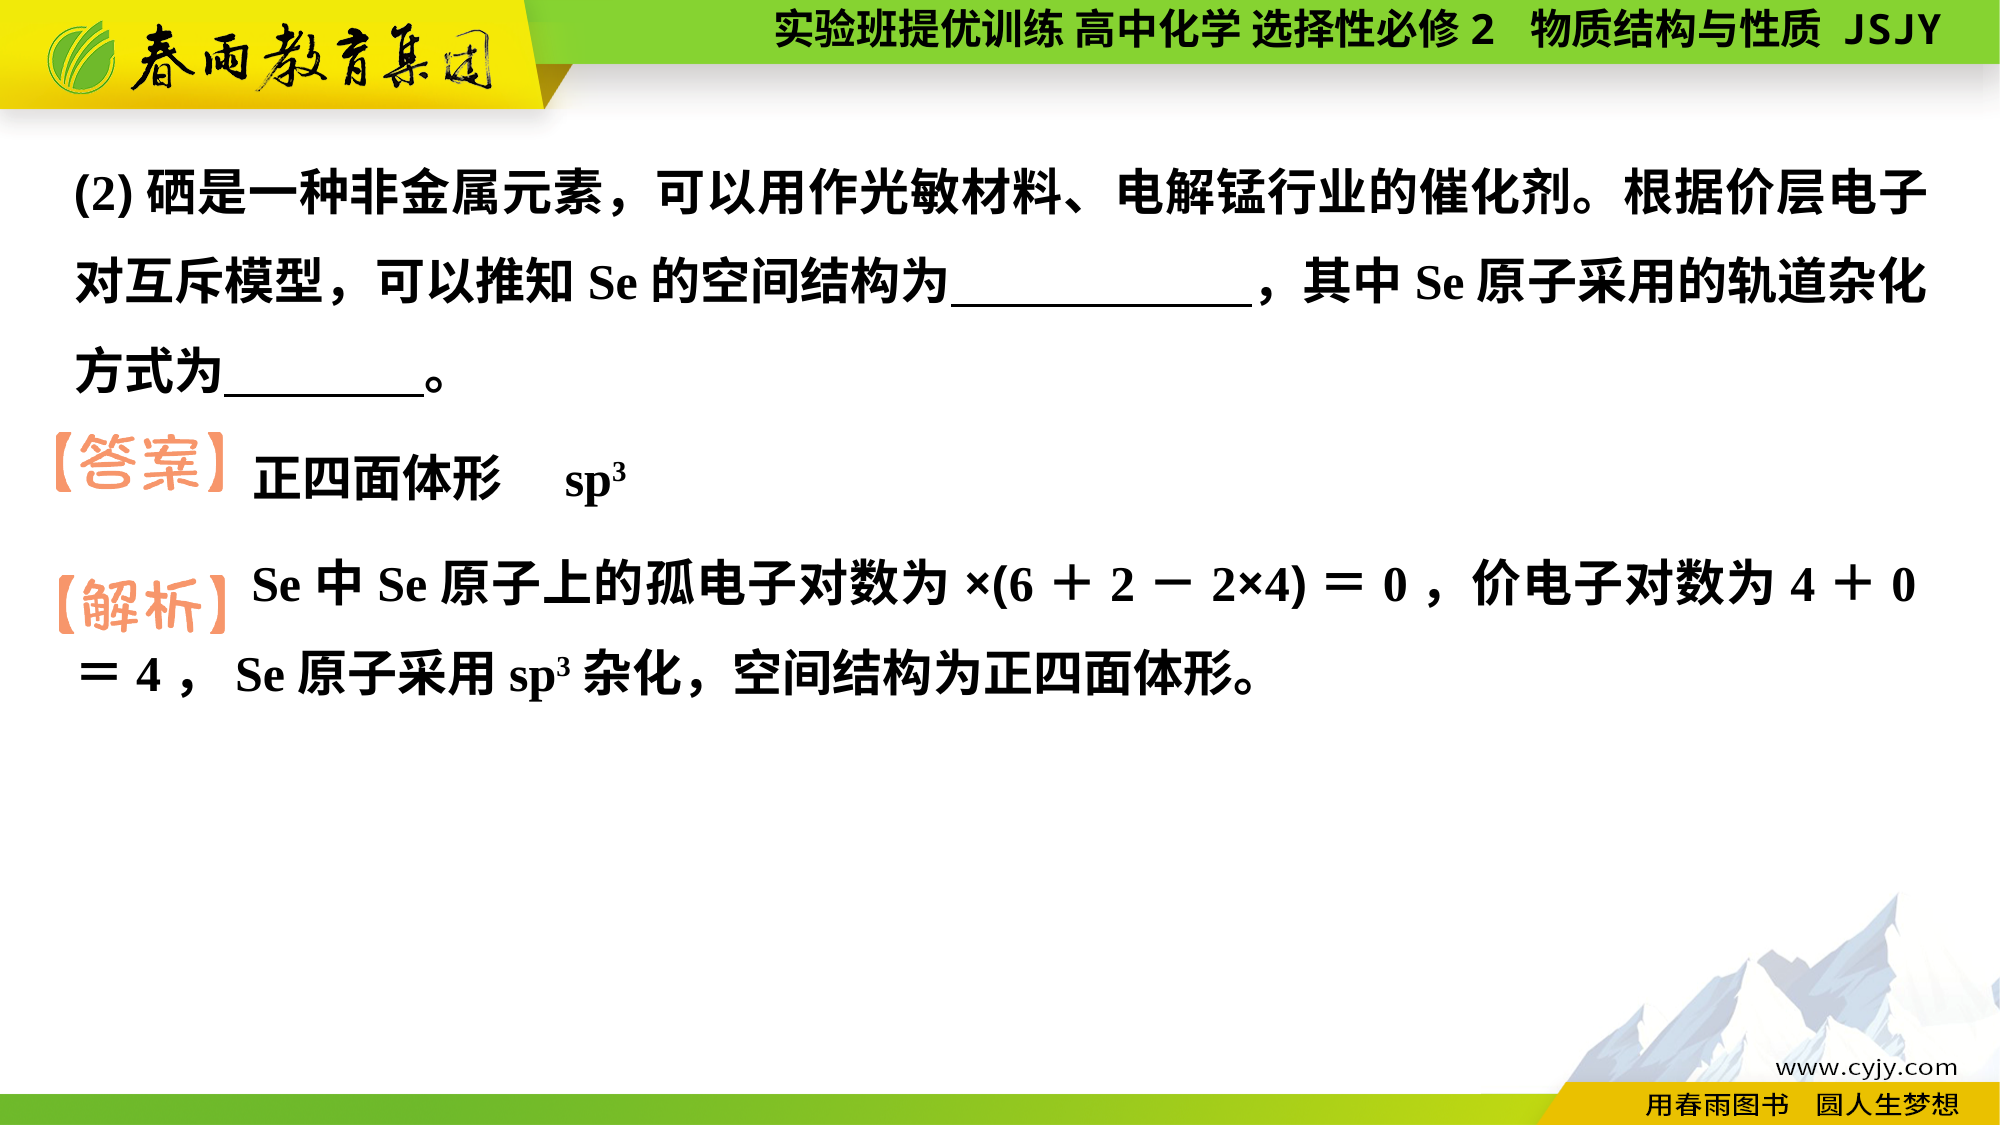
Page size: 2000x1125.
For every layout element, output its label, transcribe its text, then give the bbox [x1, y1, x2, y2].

text_box 正四面体形 sp3 [56, 408, 1944, 514]
picture [0, 0, 2000, 1125]
